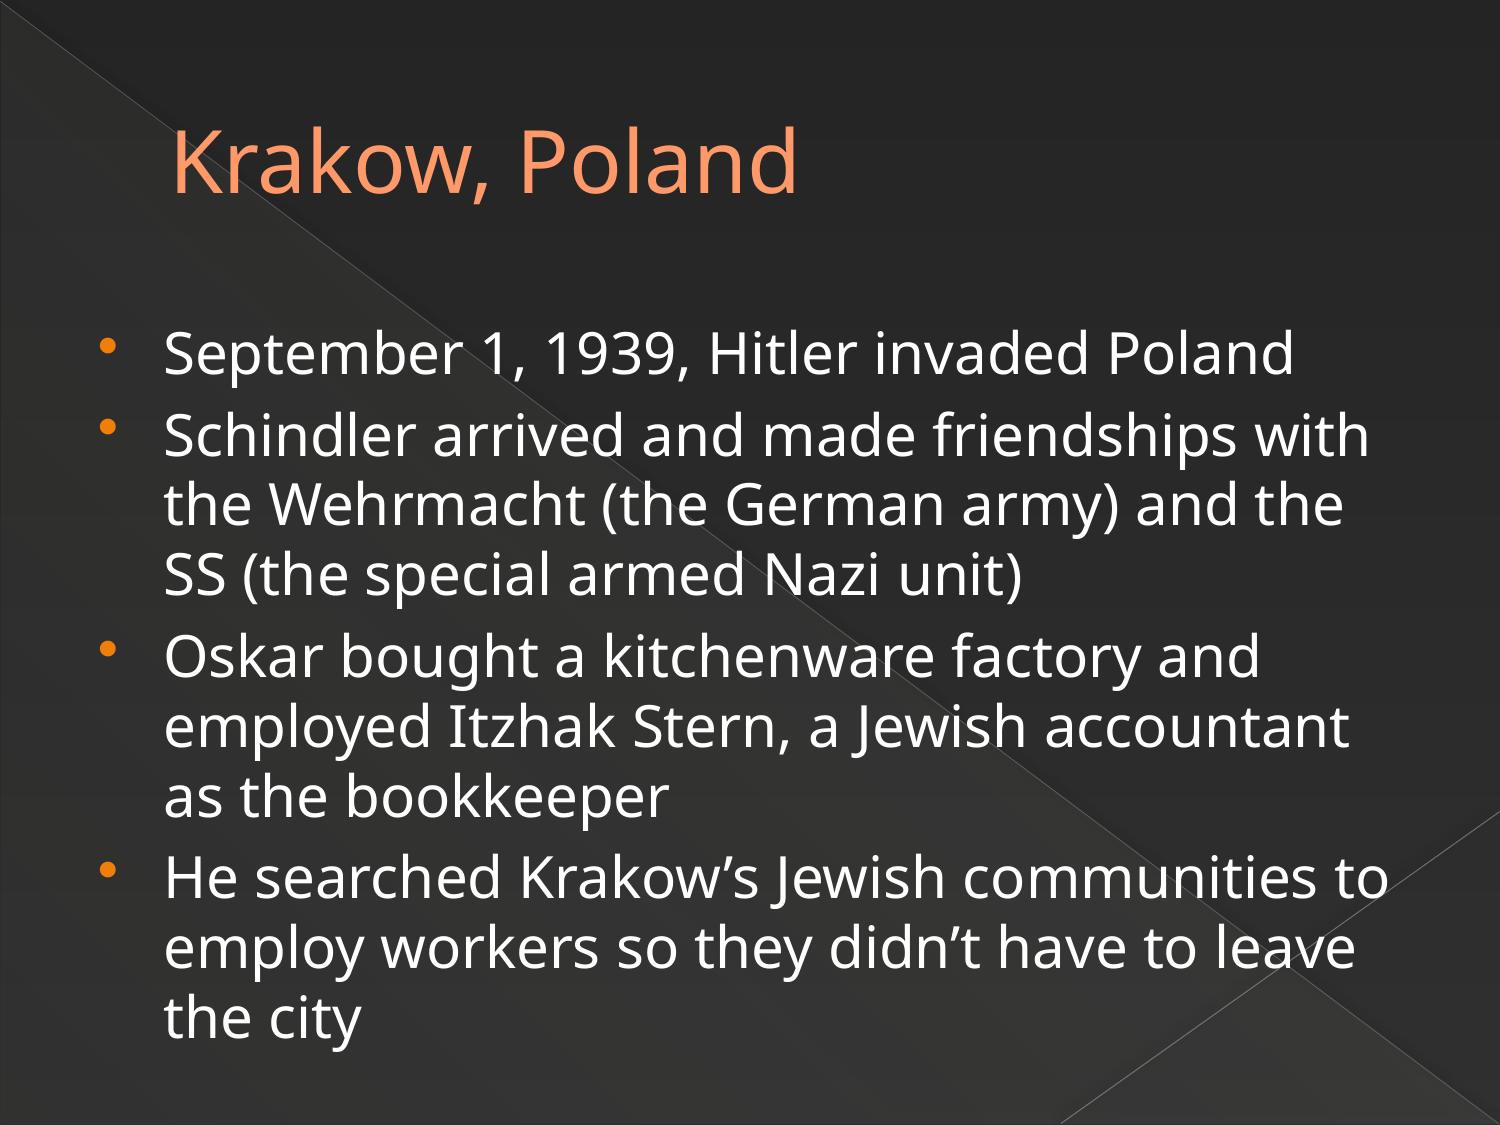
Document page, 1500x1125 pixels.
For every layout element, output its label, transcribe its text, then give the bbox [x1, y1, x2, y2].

title Krakow, Poland [75, 43, 1425, 274]
list September 1, 1939, Hitler invaded Poland Schindler arrived and made friendships with the Wehrmacht (the German army) and the SS (the special armed Nazi unit) Oskar bought a kitchenware factory and employed Itzhak Stern, a Jewish accountant as the bookkeeper He searched Krakow’s Jewish communities to employ workers so they didn’t have to leave the city [75, 308, 1425, 1059]
